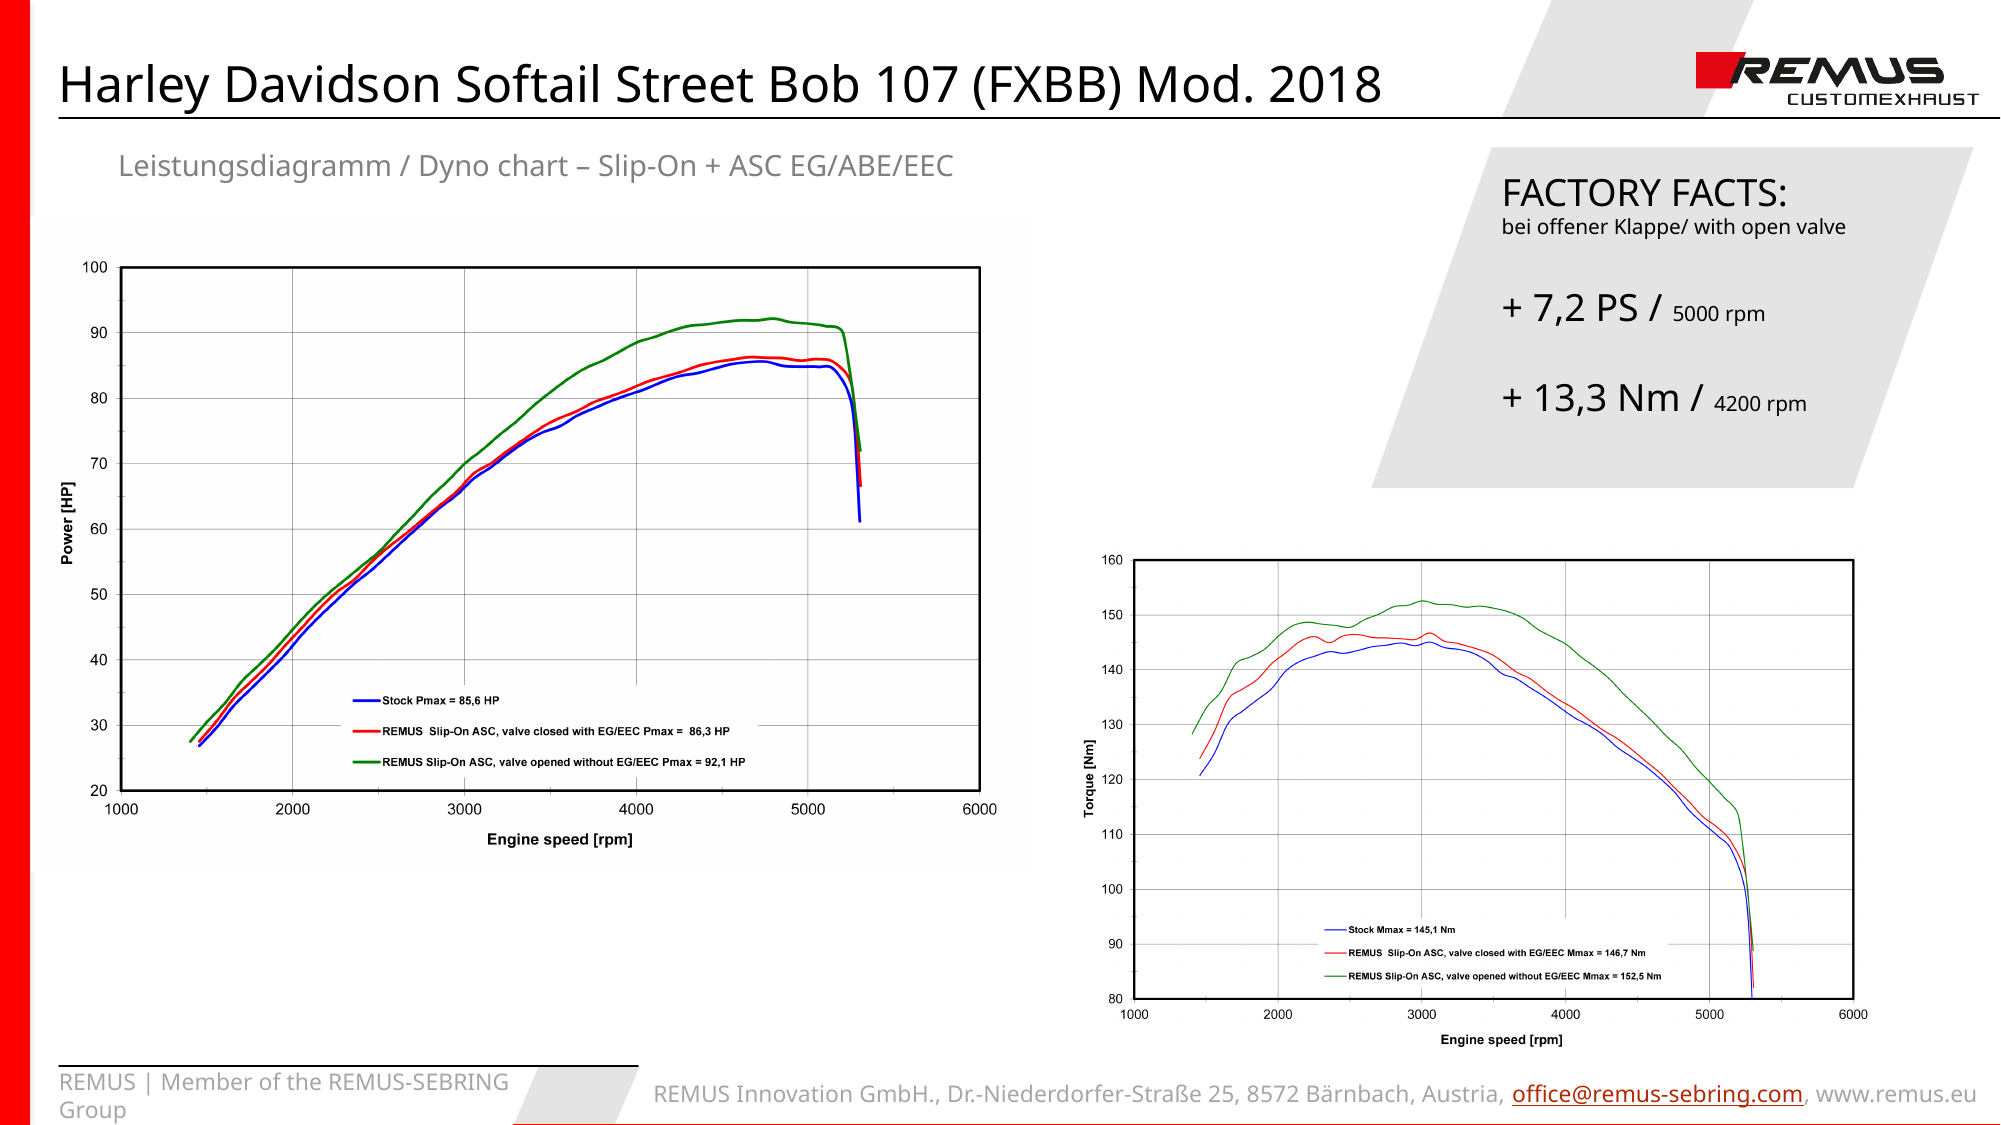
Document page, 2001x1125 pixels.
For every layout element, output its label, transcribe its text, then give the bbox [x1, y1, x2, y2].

title Harley Davidson Softail Street Bob 107 (FXBB) Mod. 2018 [59, 0, 1506, 113]
text_box [1370, 146, 1975, 490]
picture [1058, 512, 1904, 1063]
picture [30, 217, 1036, 872]
picture [1696, 52, 1979, 105]
text_box FACTORY FACTS: bei offener Klappe/ with open valve + 7,2 PS / 5000 rpm + 13,3 Nm / 4200 rpm [1486, 161, 1890, 471]
list Leistungsdiagramm / Dyno chart – Slip-On + ASC EG/ABE/EEC [118, 147, 1490, 237]
